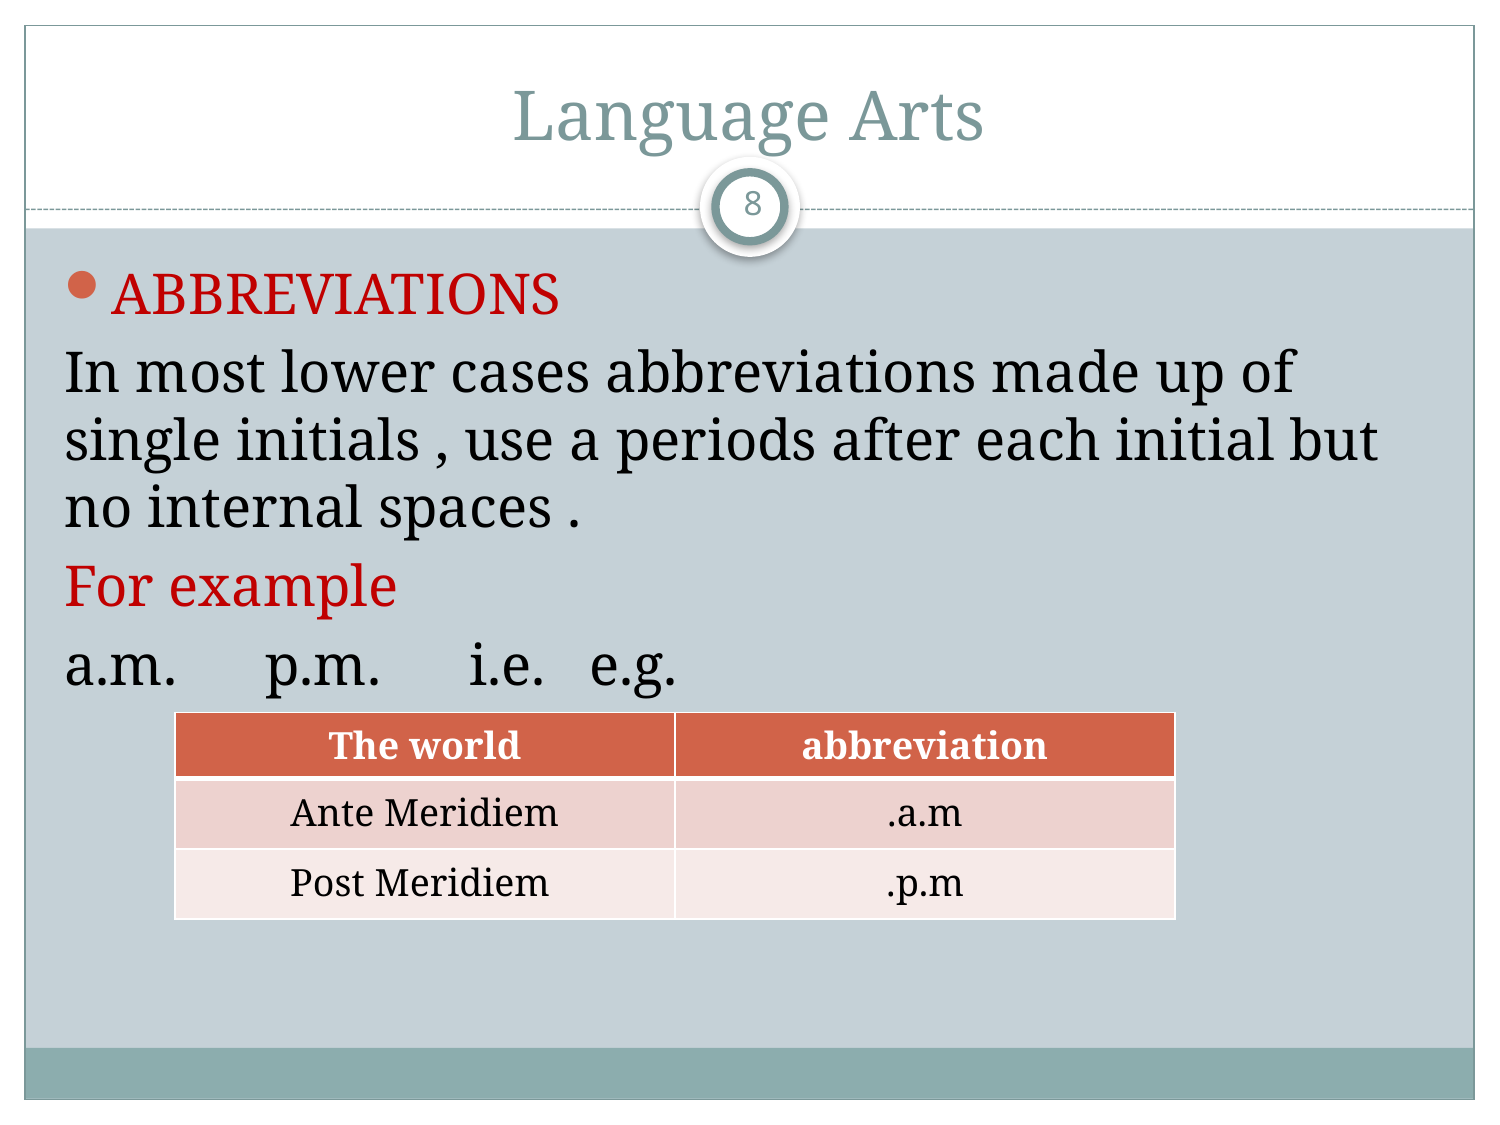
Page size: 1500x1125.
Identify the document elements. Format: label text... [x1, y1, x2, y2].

table_cell p.m. [676, 850, 1174, 918]
table_header abbreviation [676, 713, 1174, 776]
title Language Arts [49, 37, 1450, 162]
list ABBREVIATIONS In most lower cases abbreviations made up of single initials , use a periods after each initial but no internal spaces . For example a.m. p.m. i.e. e.g. [49, 250, 1445, 1001]
table_header The world [176, 713, 674, 776]
table_cell Ante Meridiem [176, 781, 674, 848]
slide_number 8 [715, 168, 791, 241]
table_cell Post Meridiem [176, 850, 674, 918]
table_cell a.m. [676, 781, 1174, 848]
